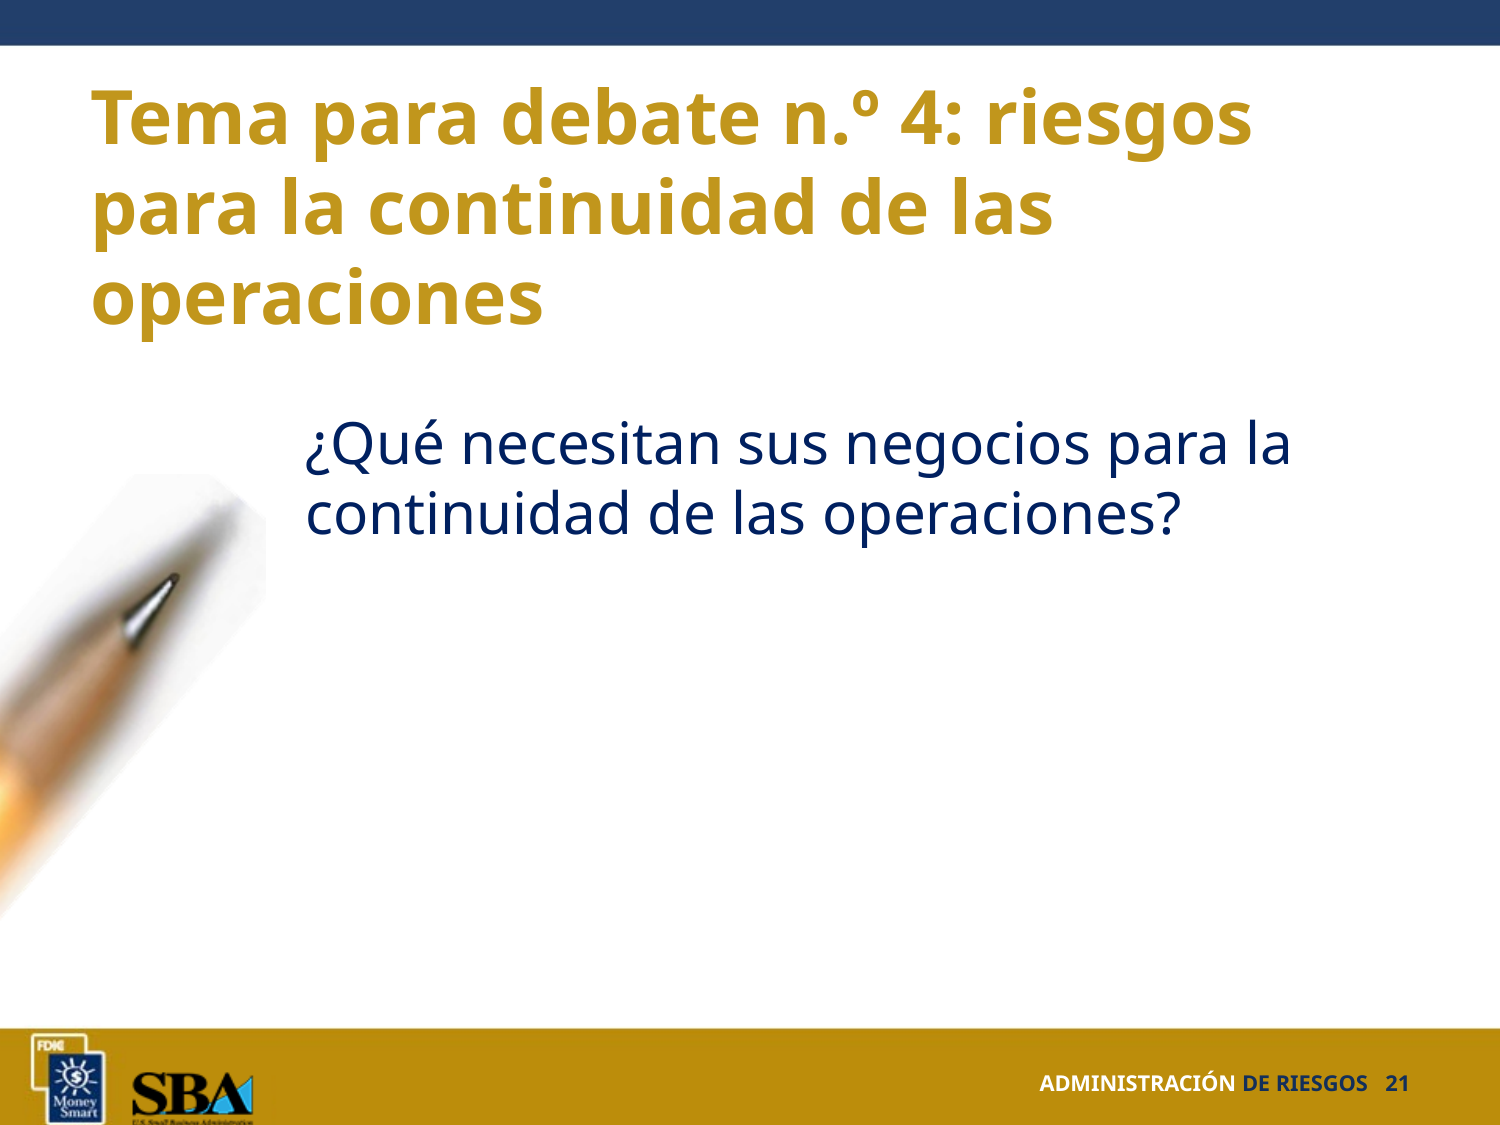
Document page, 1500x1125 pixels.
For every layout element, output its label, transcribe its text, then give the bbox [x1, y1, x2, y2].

picture [0, 0, 1500, 1125]
title Tema para debate n.º 4: riesgos para la continuidad de las operaciones [74, 62, 1426, 163]
list ¿Qué necesitan sus negocios para la continuidad de las operaciones? [74, 299, 1426, 1001]
